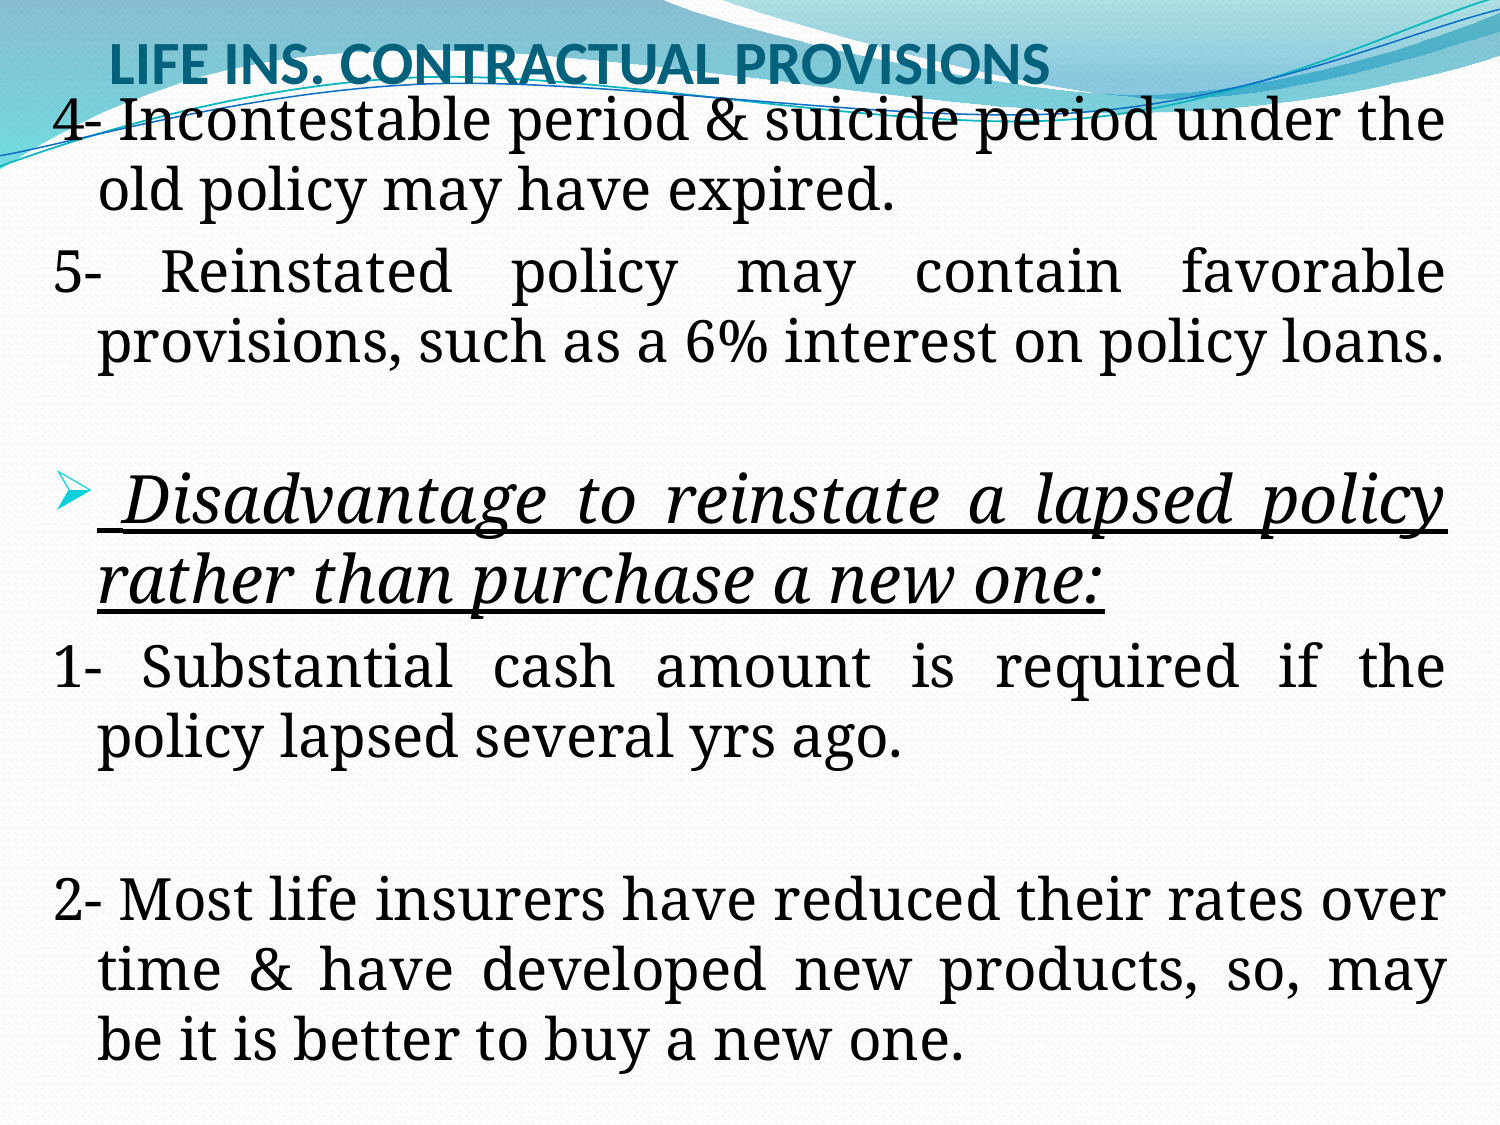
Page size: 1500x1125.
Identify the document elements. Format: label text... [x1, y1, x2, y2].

list 4- Incontestable period & suicide period under the old policy may have expired. 5- Reinstated policy may contain favorable provisions, such as a 6% interest on policy loans. Disadvantage to reinstate a lapsed policy rather than purchase a new one: 1- Substantial cash amount is required if the policy lapsed several yrs ago. 2- Most life insurers have reduced their rates over time & have developed new products, so, may be it is better to buy a new one. [37, 75, 1463, 1100]
title LIFE INS. CONTRACTUAL PROVISIONS [75, 0, 1425, 75]
